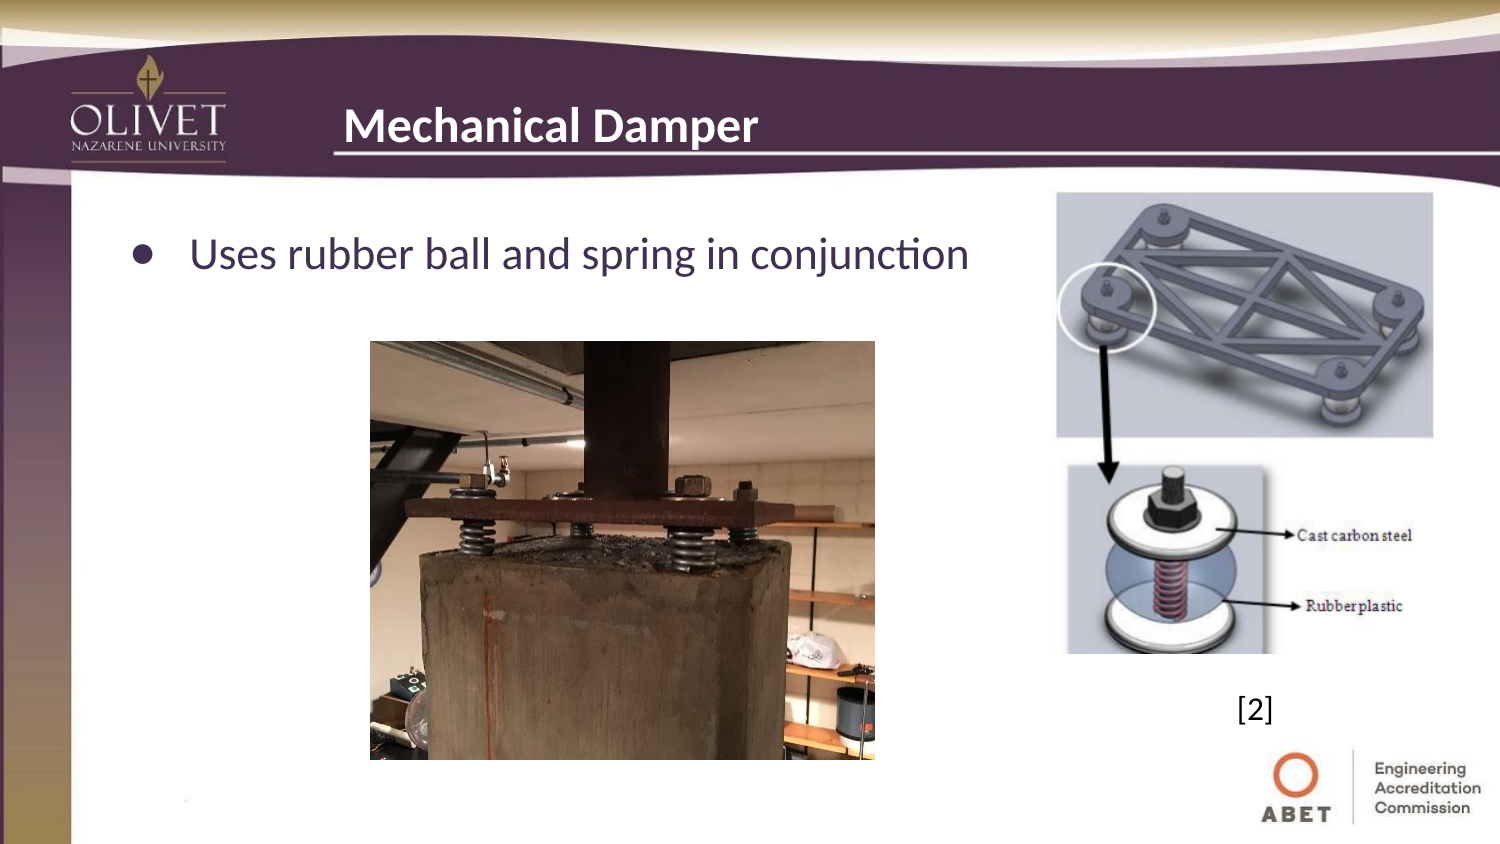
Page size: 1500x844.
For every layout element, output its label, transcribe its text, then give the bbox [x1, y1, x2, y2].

text_box [2] [1077, 671, 1434, 741]
list Uses rubber ball and spring in conjunction [103, 224, 1397, 760]
picture [0, 0, 1500, 844]
title Mechanical Damper [331, 44, 1397, 208]
